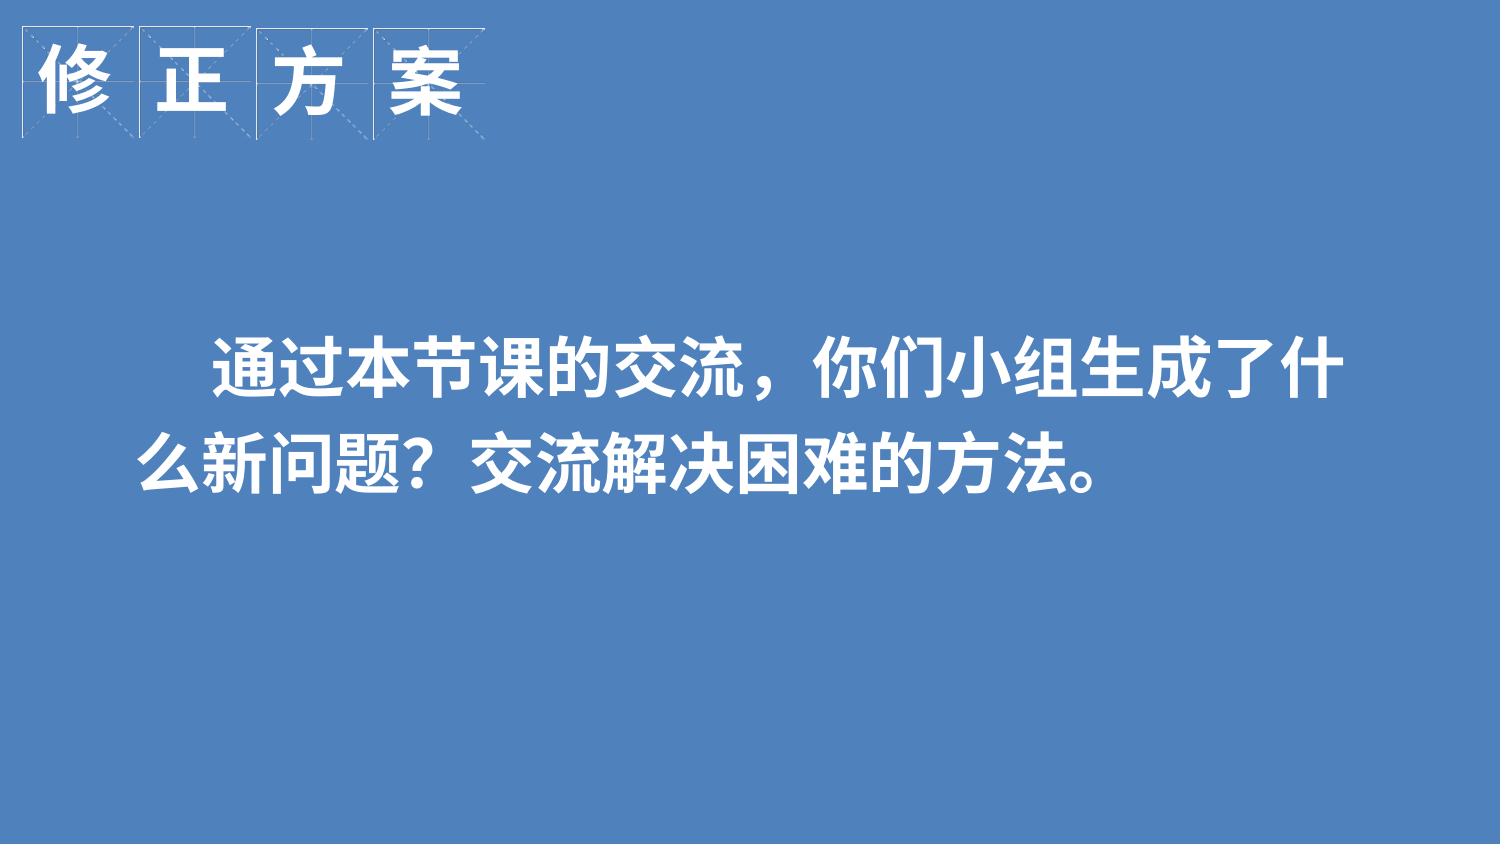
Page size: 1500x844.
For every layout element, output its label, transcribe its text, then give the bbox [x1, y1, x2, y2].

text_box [22, 24, 485, 140]
text_box 通过本节课的交流，你们小组生成了什么新问题？交流解决困难的方法。 [120, 302, 1380, 605]
